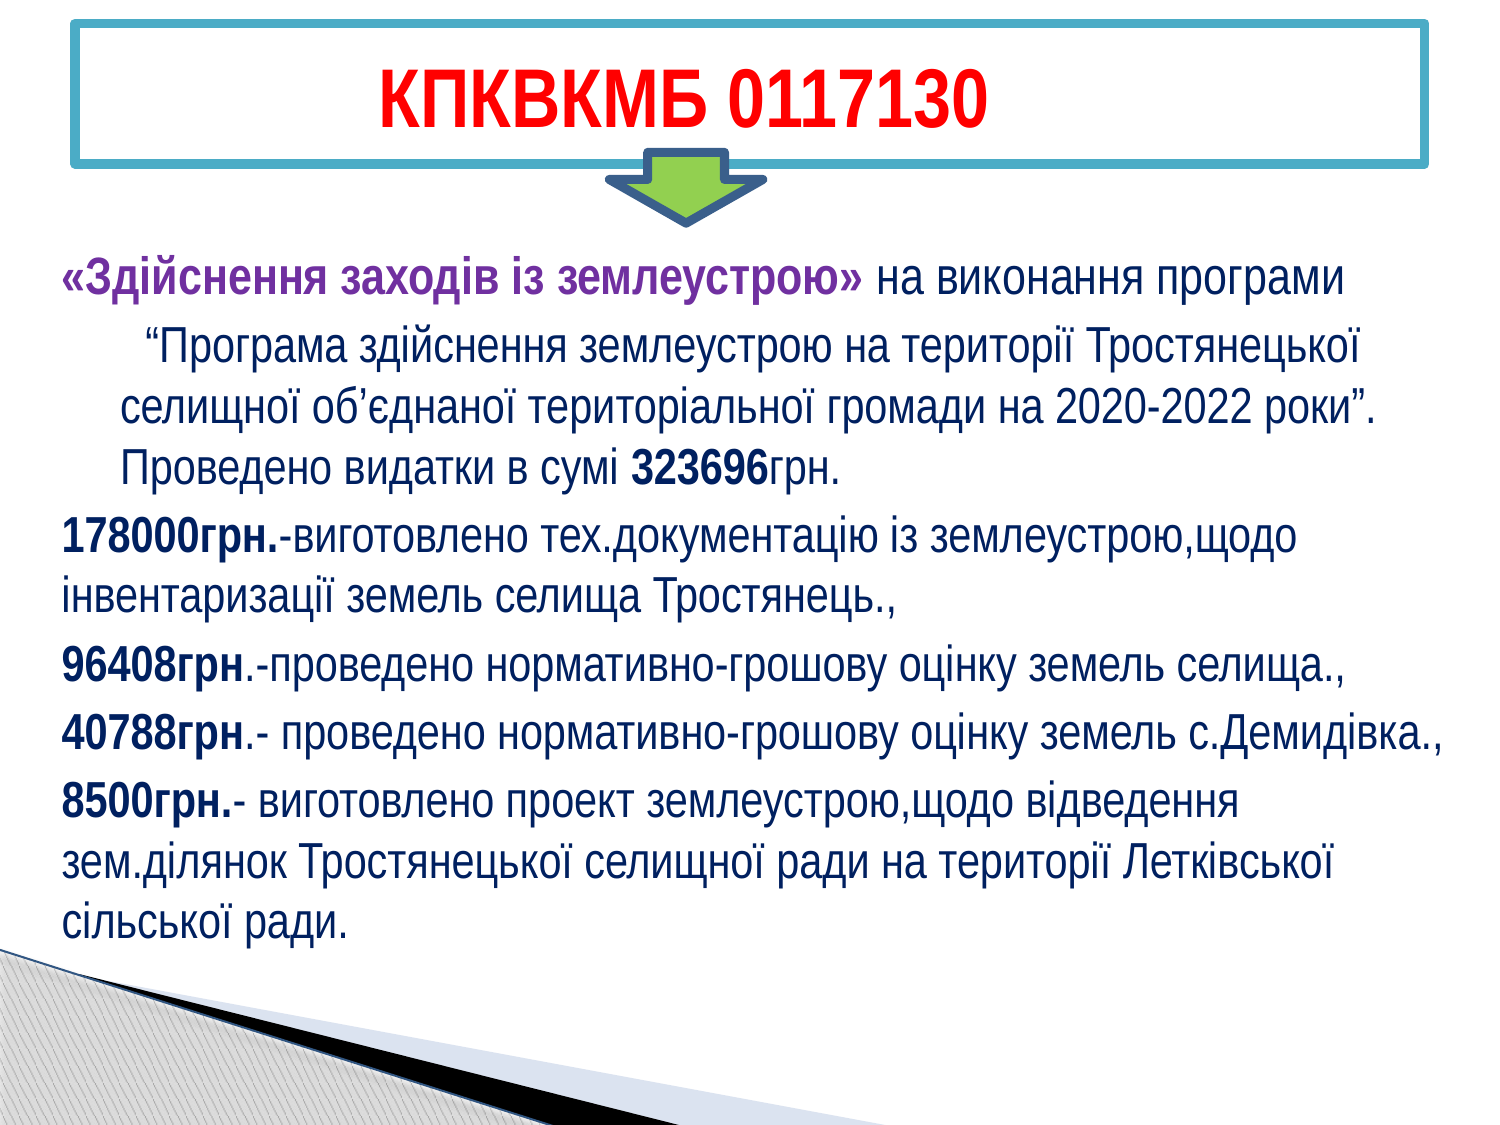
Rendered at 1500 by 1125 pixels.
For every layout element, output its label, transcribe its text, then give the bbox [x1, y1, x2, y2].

text_box [604, 147, 768, 228]
title КПКВКМБ 0117130 [70, 19, 1429, 169]
list «Здійснення заходів із землеустрою» на виконання програми “Програма здійснення землеустрою на території Тростянецької селищної об’єднаної територіальної громади на 2020-2022 роки”. Проведено видатки в сумі 323696грн. 178000грн.-виготовлено тех.документацію із землеустрою,щодо інвентаризації земель селища Тростянець., 96408грн.-проведено нормативно-грошову оцінку земель селища., 40788грн.- проведено нормативно-грошову оцінку земель с.Демидівка., 8500грн.- виготовлено проект землеустрою,щодо відведення зем.ділянок Тростянецької селищної ради на території Летківської сільської ради. [46, 234, 1465, 1043]
